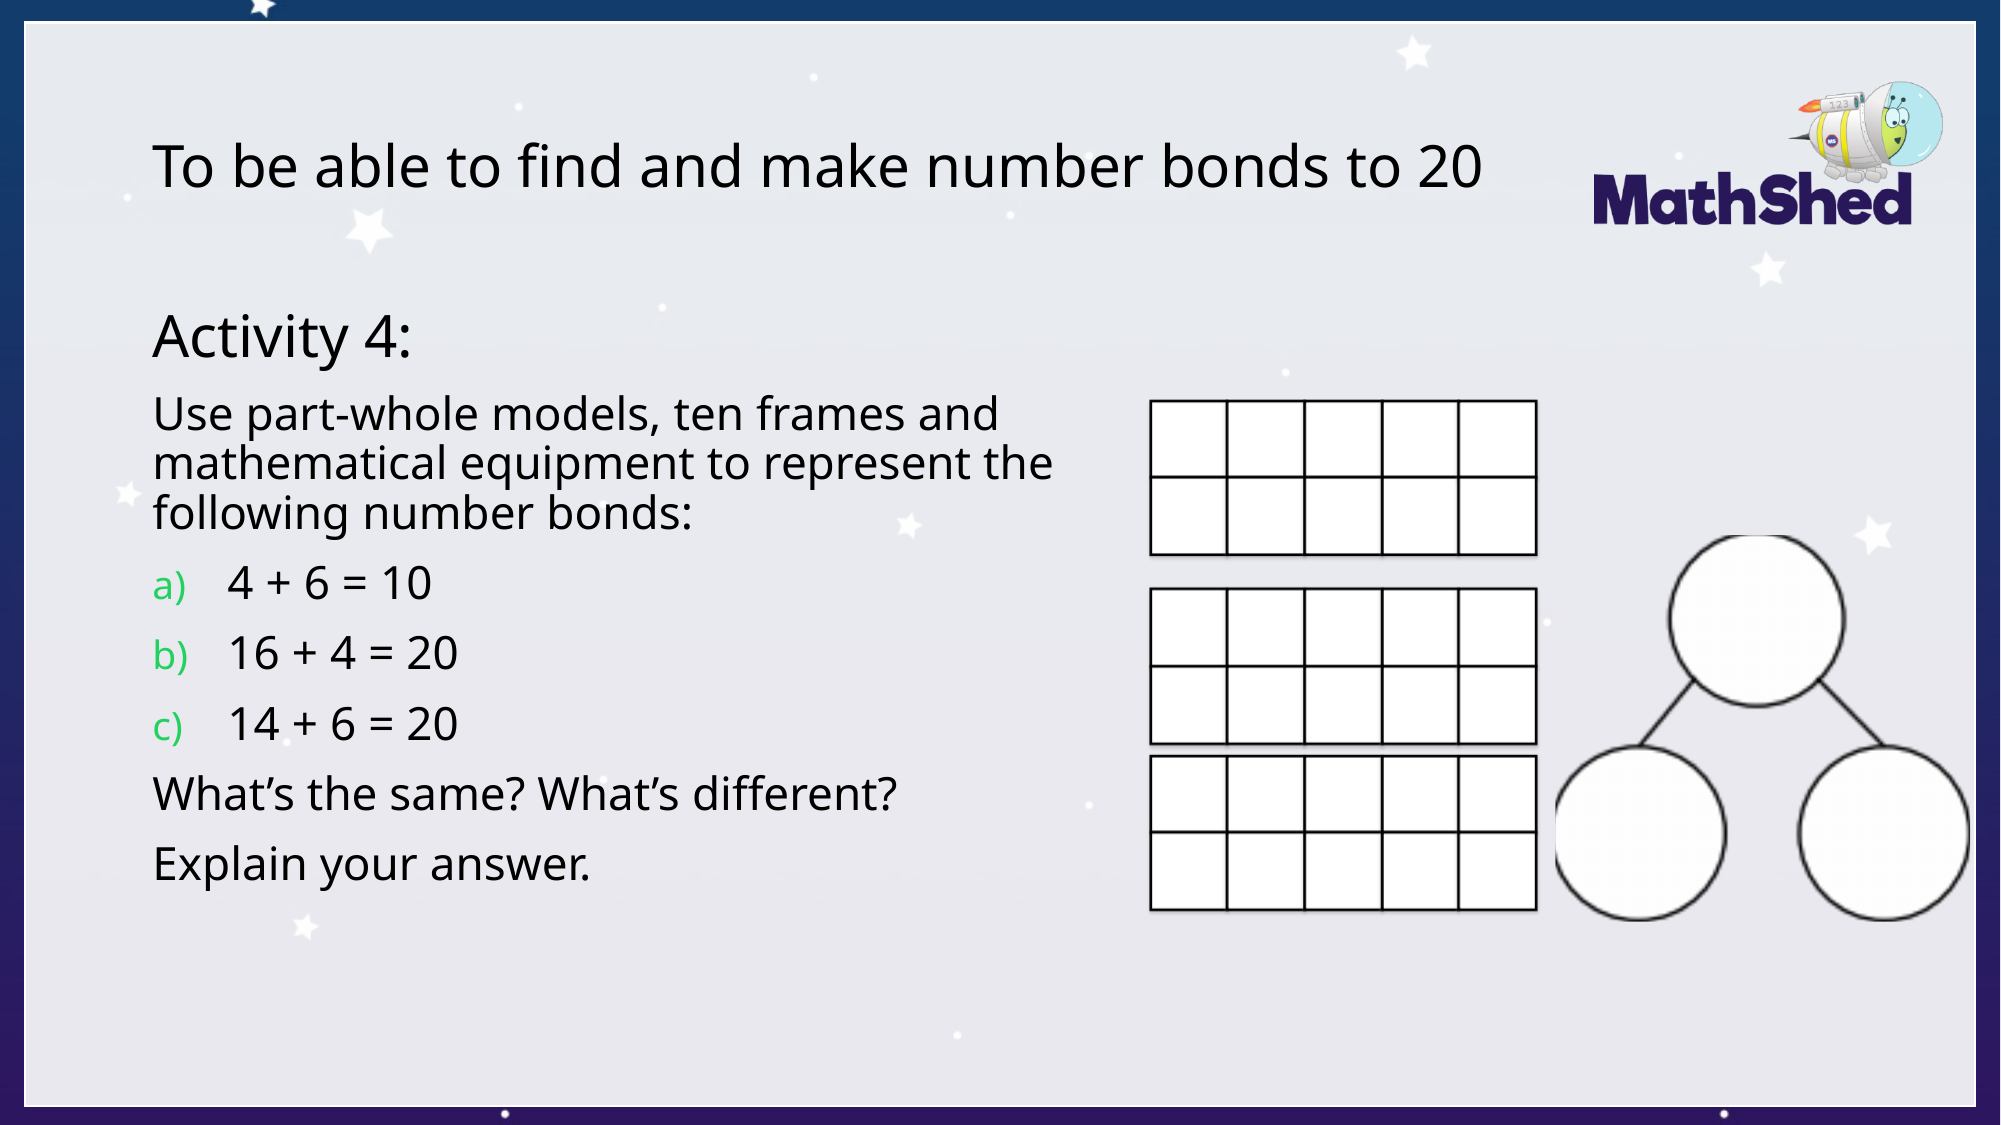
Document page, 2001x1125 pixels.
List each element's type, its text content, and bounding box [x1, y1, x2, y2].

list Activity 4: Use part-whole models, ten frames and mathematical equipment to represent the following number bonds: 4 + 6 = 10 16 + 4 = 20 14 + 6 = 20 What’s the same? What’s different? Explain your answer. [137, 299, 1145, 1014]
picture [0, 0, 2001, 1125]
title To be able to find and make number bonds to 20 [137, 59, 1578, 278]
